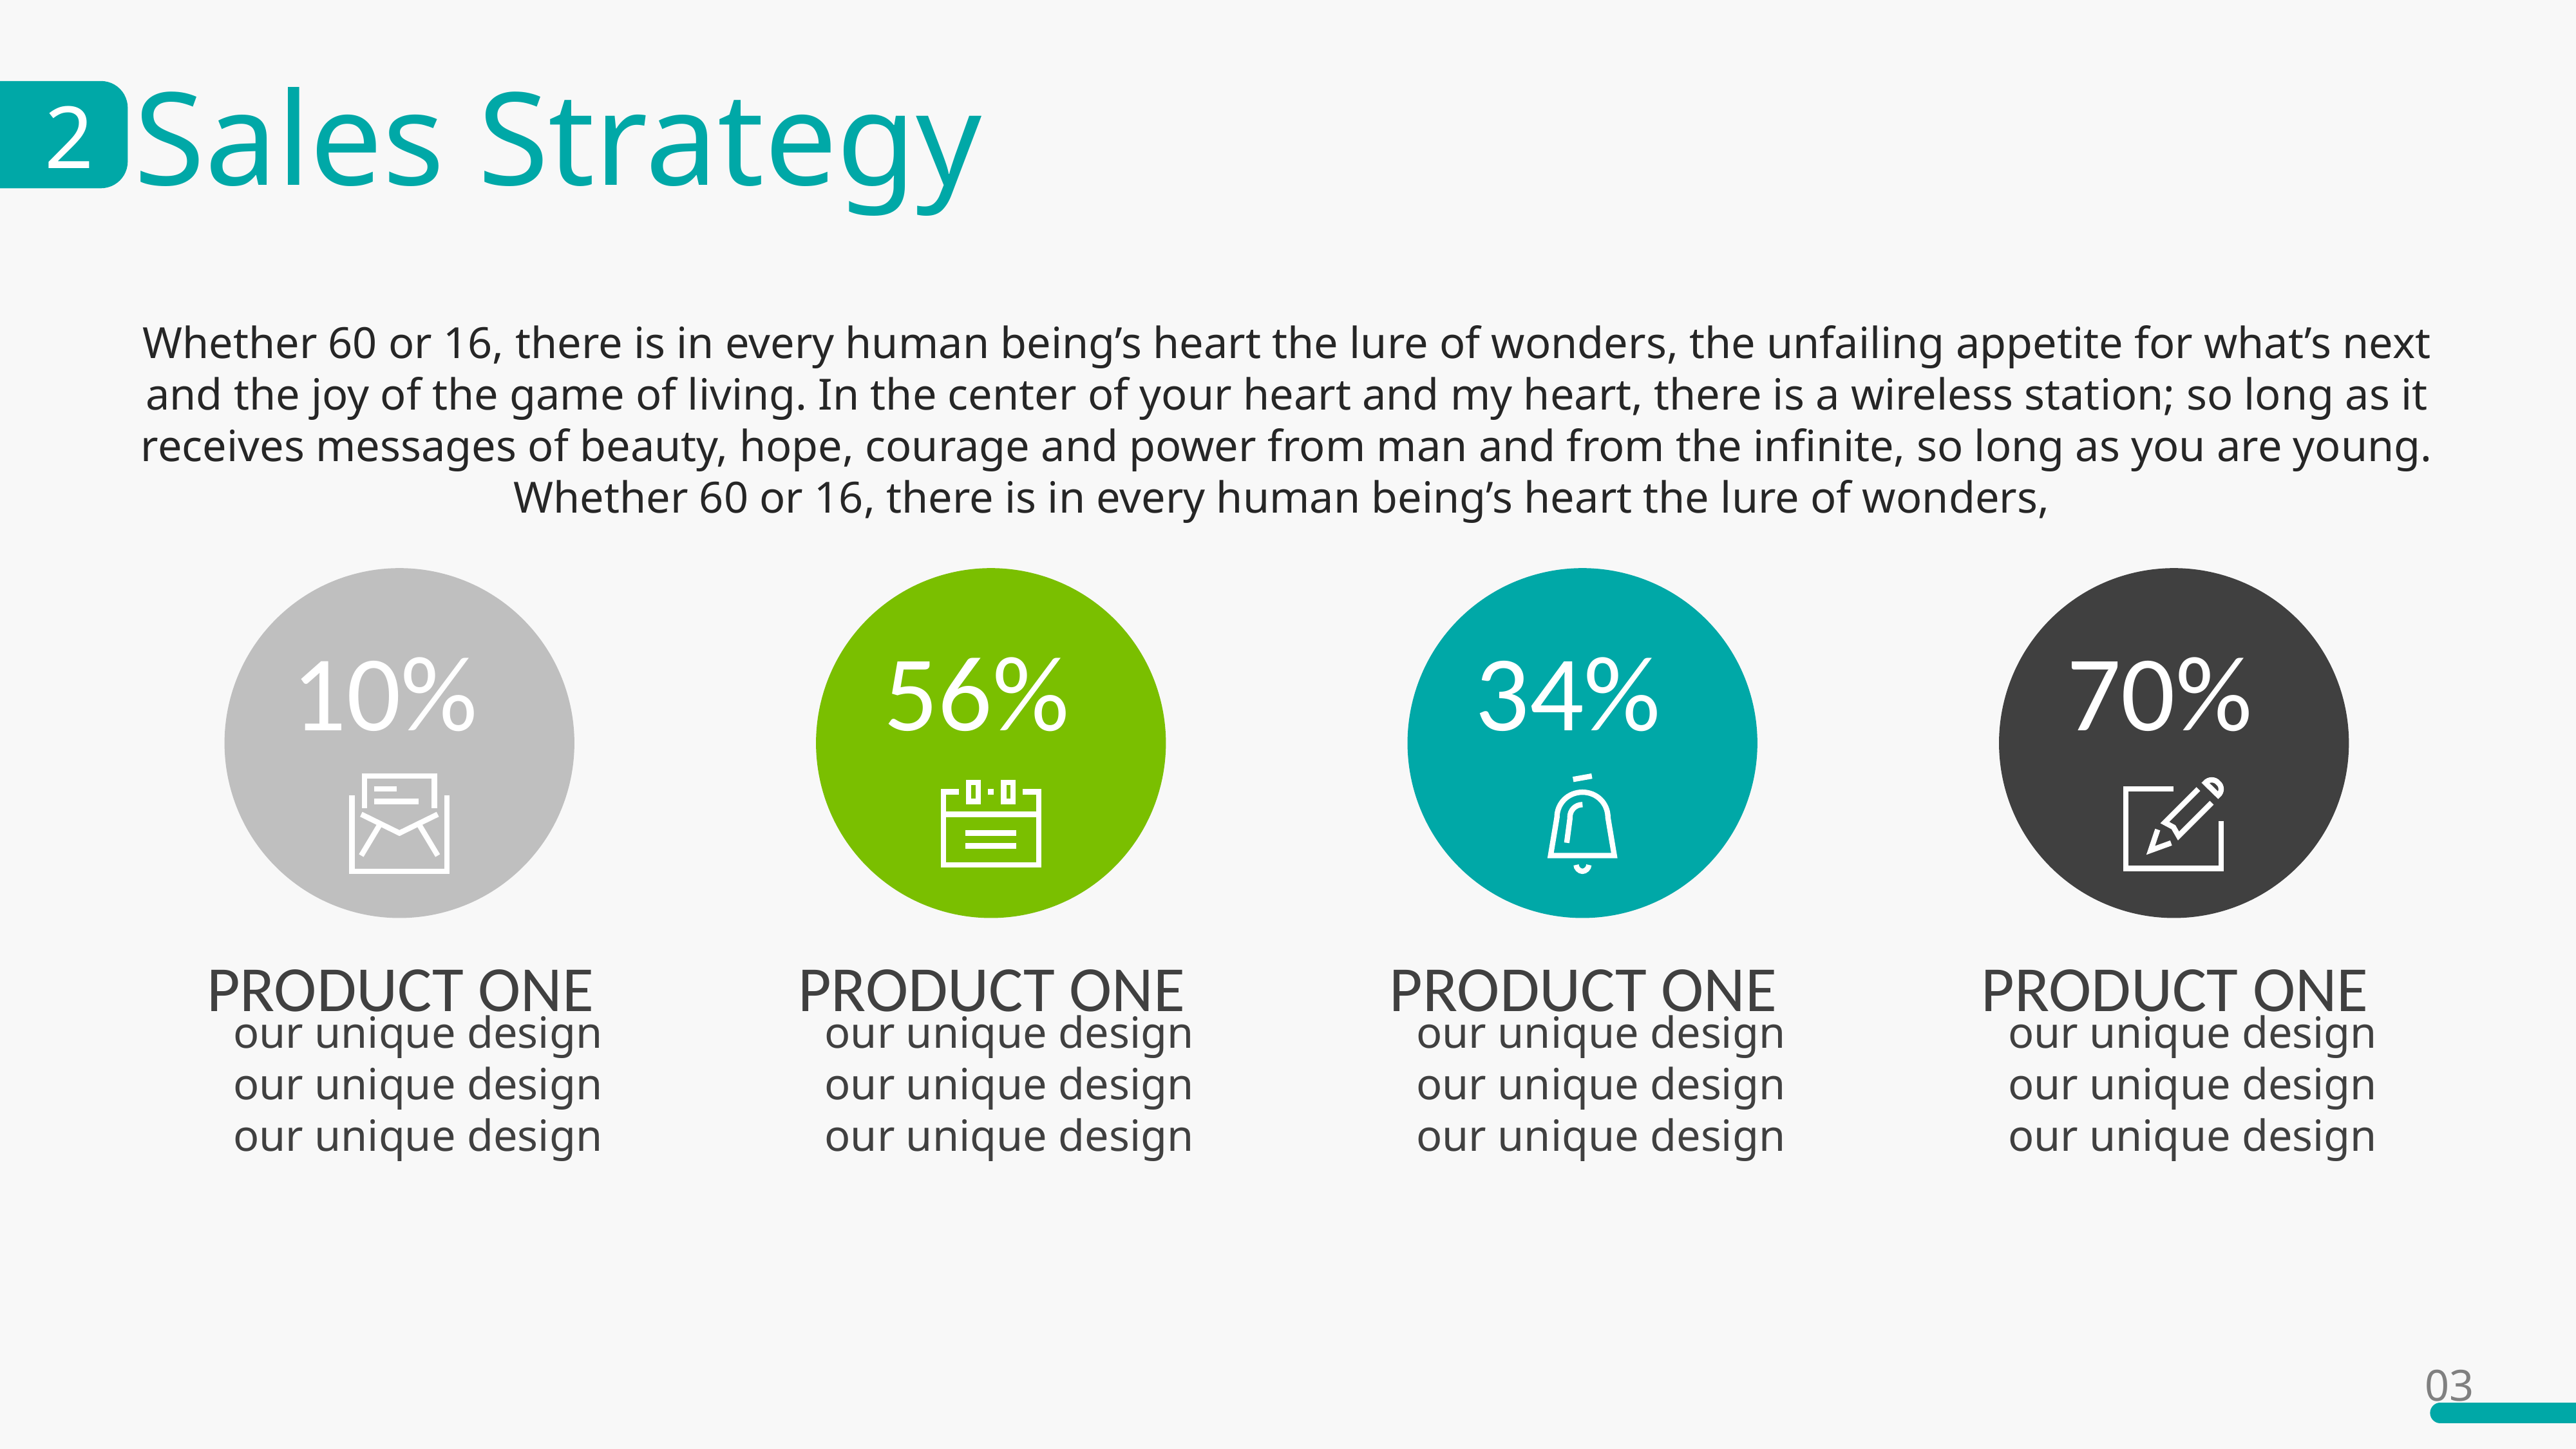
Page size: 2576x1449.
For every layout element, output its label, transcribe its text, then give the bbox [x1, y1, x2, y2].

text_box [184, 936, 617, 1219]
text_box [224, 567, 575, 918]
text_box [1407, 567, 1758, 918]
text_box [1367, 936, 1800, 1219]
text_box Sales Strategy [124, 46, 992, 221]
text_box Whether 60 or 16, there is in every human being’s heart the lure of wonders, the unfailing appetite for what’s next and the joy of the game of living. In the center of your heart and my heart, there is a wireless station; so long as it receives messages of beauty, hope, courage and power from man and from the infinite, so long as you are young. Whether 60 or 16, there is in every human being’s heart the lure of wonders, [115, 305, 2460, 531]
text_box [775, 936, 1208, 1219]
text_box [815, 567, 1166, 918]
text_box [1959, 936, 2392, 1219]
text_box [0, 72, 128, 196]
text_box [2414, 1348, 2576, 1419]
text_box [1998, 567, 2349, 918]
